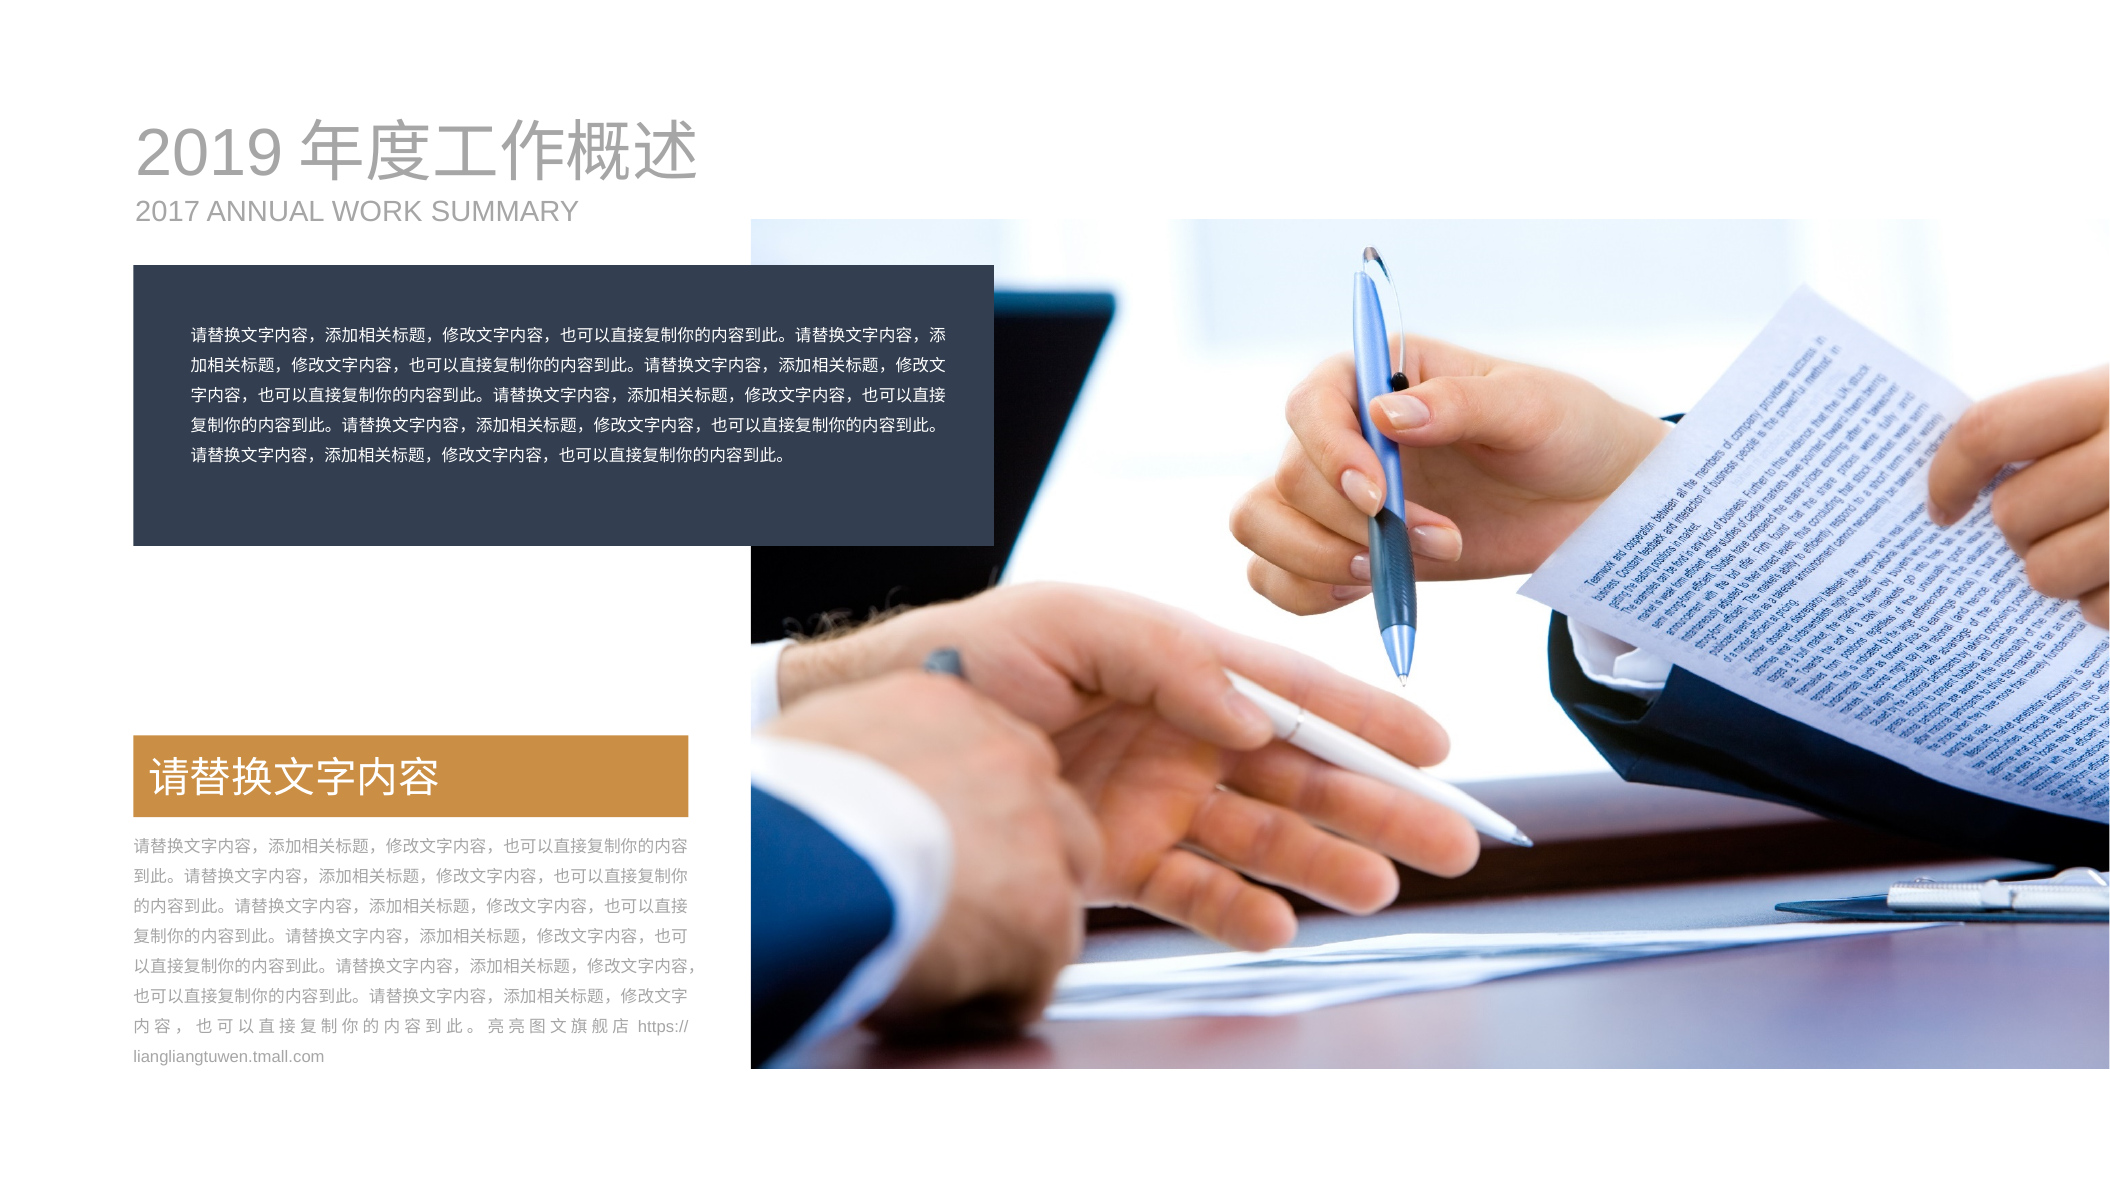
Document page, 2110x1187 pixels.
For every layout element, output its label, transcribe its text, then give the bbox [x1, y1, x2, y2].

text_box 2019年度工作概述 [135, 108, 783, 189]
text_box 请替换文字内容 [132, 734, 689, 818]
text_box [750, 218, 2110, 1069]
text_box 2017 ANNUAL WORK SUMMARY [135, 191, 596, 227]
text_box [132, 264, 995, 547]
text_box 请替换文字内容，添加相关标题，修改文字内容，也可以直接复制你的内容到此。请替换文字内容，添加相关标题，修改文字内容，也可以直接复制你的内容到此。请替换文字内容，添加相关标题，修改文字内容，也可以直接复制你的内容到此。请替换文字内容，添加相关标题，修改文字内容，也可以直接复制你的内容到此。请替换文字内容，添加相关标题，修改文字内容，也可以直接复制你的内容到此。请替换文字内容，添加相关标题，修改文字内容，也可以直接复制你的内容到此。 [190, 314, 947, 465]
text_box 请替换文字内容，添加相关标题，修改文字内容，也可以直接复制你的内容到此。请替换文字内容，添加相关标题，修改文字内容，也可以直接复制你的内容到此。请替换文字内容，添加相关标题，修改文字内容，也可以直接复制你的内容到此。请替换文字内容，添加相关标题，修改文字内容，也可以直接复制你的内容到此。请替换文字内容，添加相关标题，修改文字内容，也可以直接复制你的内容到此。请替换文字内容，添加相关标题，修改文字内容，也可以直接复制你的内容到此。亮亮图文旗舰店https://liangliangtuwen.tmall.com [133, 825, 689, 1066]
